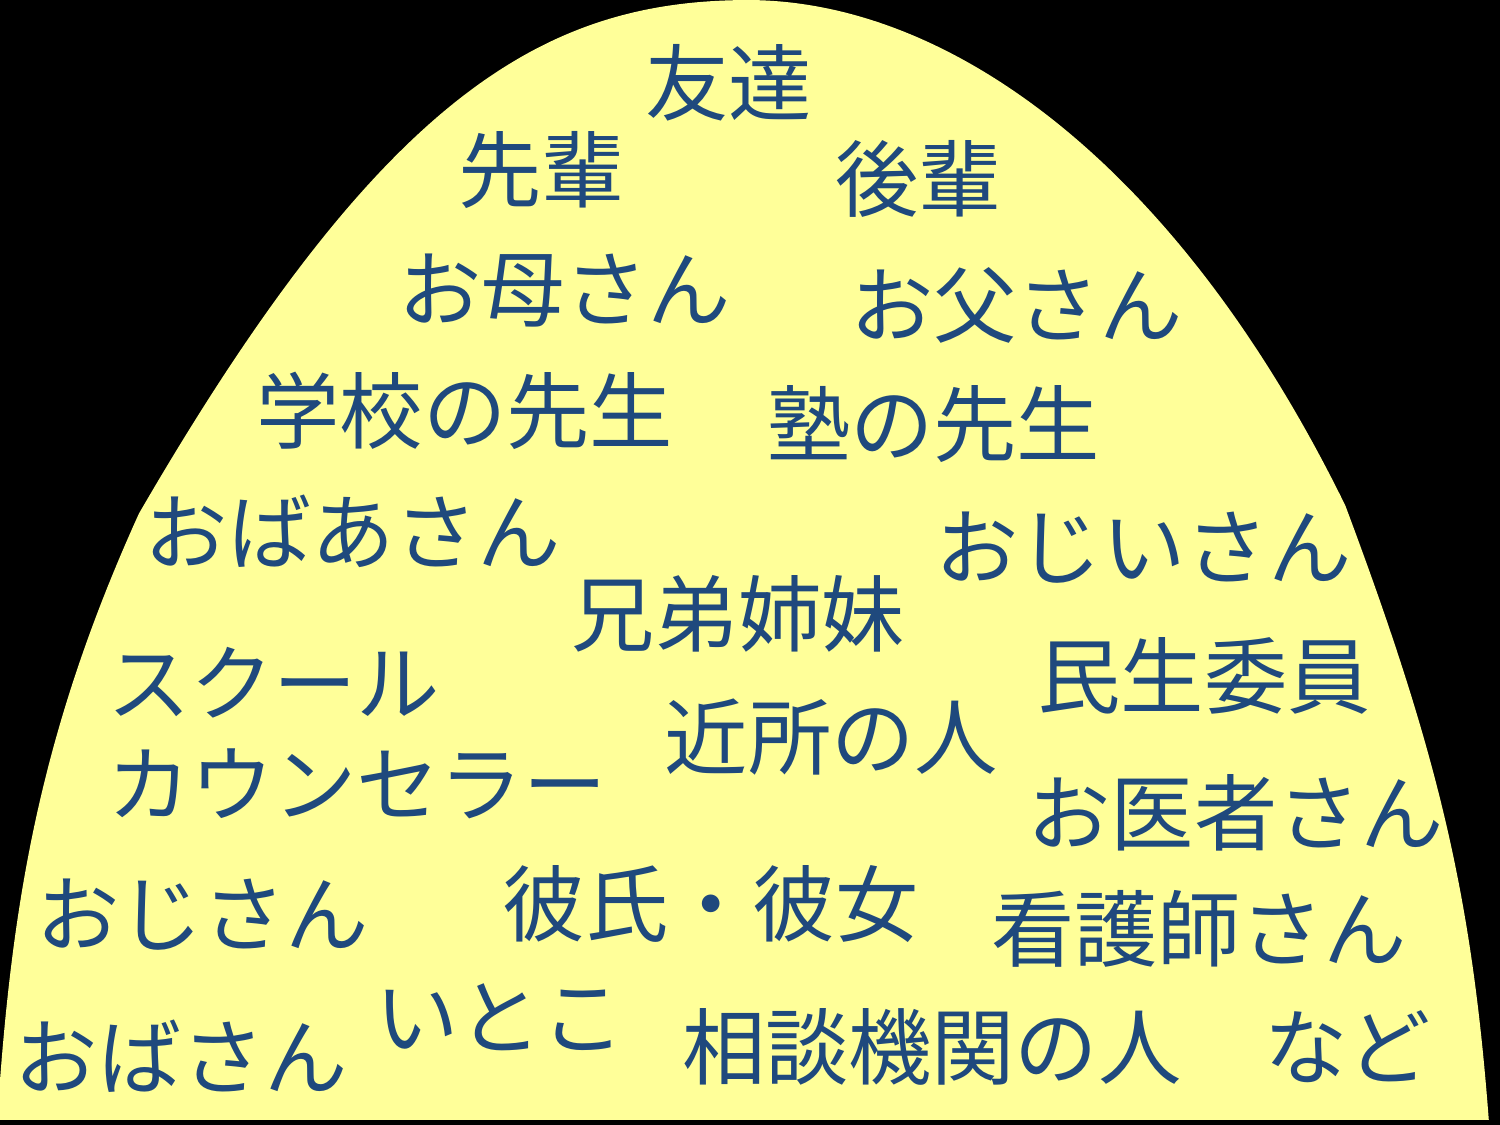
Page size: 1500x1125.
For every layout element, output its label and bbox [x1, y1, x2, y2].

text_box [592, 0, 885, 22]
text_box [0, 0, 1500, 1125]
text_box [0, 24, 1495, 1114]
